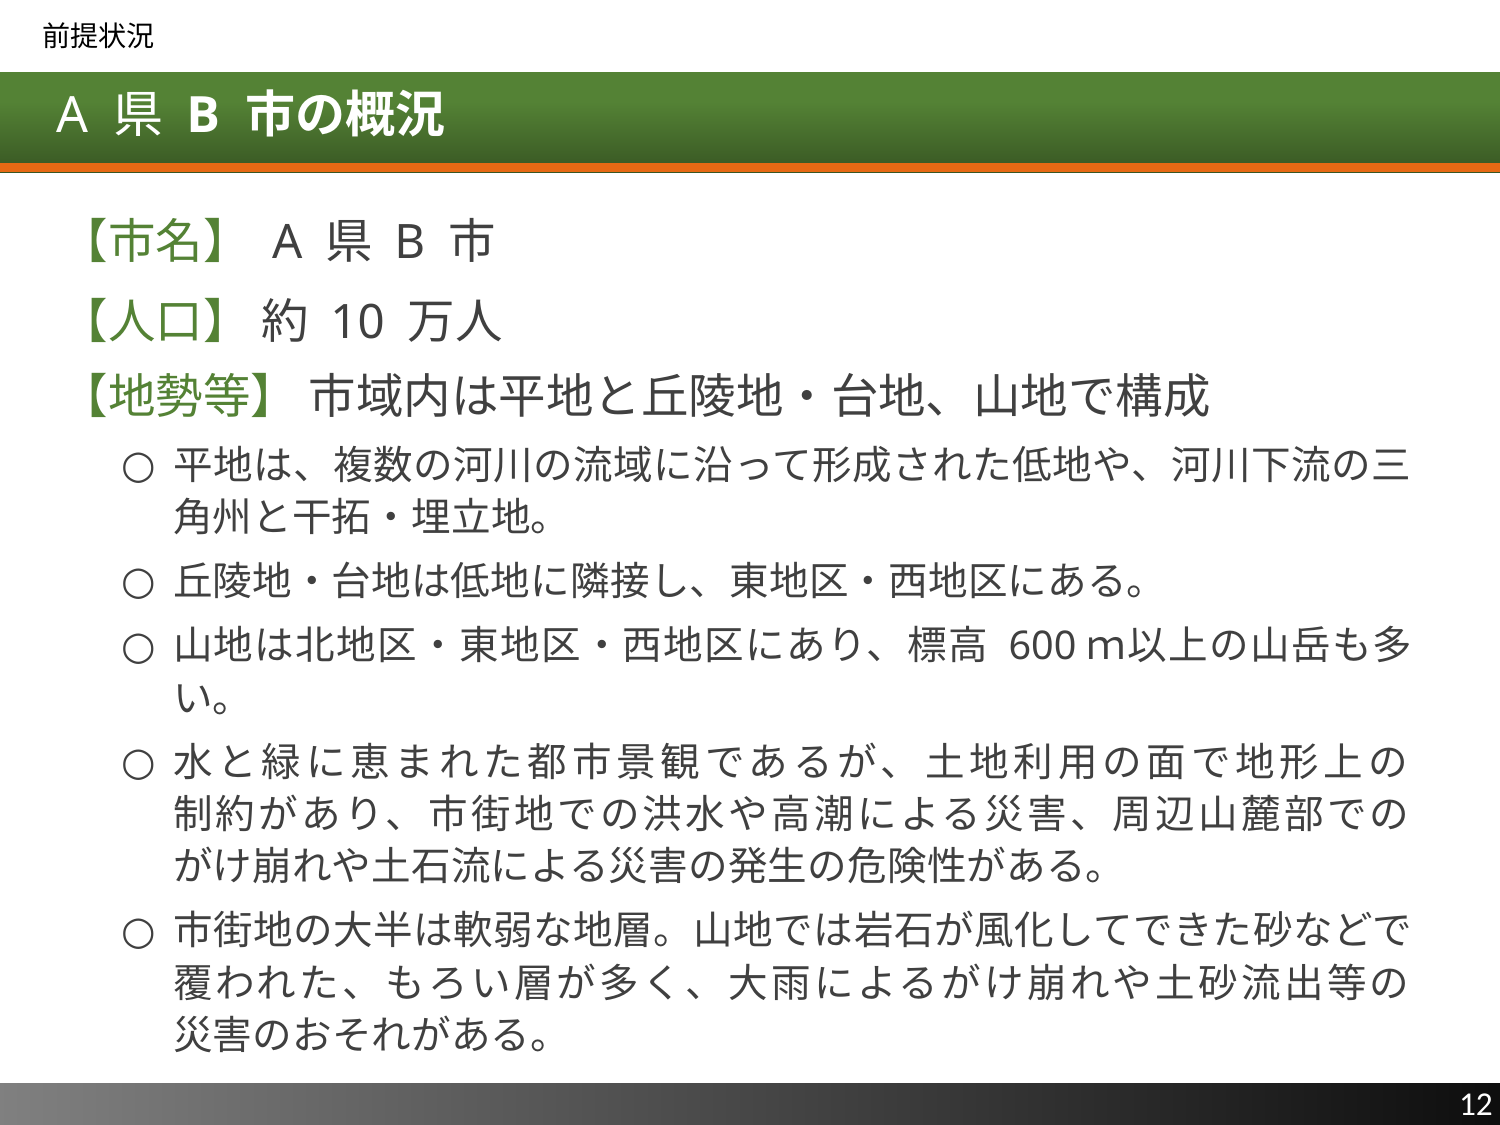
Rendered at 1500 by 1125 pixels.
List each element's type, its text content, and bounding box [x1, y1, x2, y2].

slide_number 12 [1170, 1072, 1500, 1125]
list 前提状況 [0, 14, 1500, 60]
title A 県 B 市の概況 [41, 60, 1336, 173]
list 【市名】 A 県 B 市 【人口】 約 10 万人 【地勢等】 市域内は平地と丘陵地・台地、山地で構成 平地は、複数の河川の流域に沿って形成された低地や、河川下流の三角州と干拓・埋立地。 丘陵地・台地は低地に隣接し、東地区・西地区にある。 山地は北地区・東地区・西地区にあり、標高 600ｍ以上の山岳も多い。 水と緑に恵まれた都市景観であるが、土地利用の面で地形上の 制約があり、市街地での洪水や高潮による災害、周辺山麓部での がけ崩れや土石流による災害の発生の危険性がある。 市街地の大半は軟弱な地層。山地では岩石が風化してできた砂などで 覆われた、もろい層が多く、大雨によるがけ崩れや土砂流出等の 災害のおそれがある。 [17, 197, 1428, 1082]
